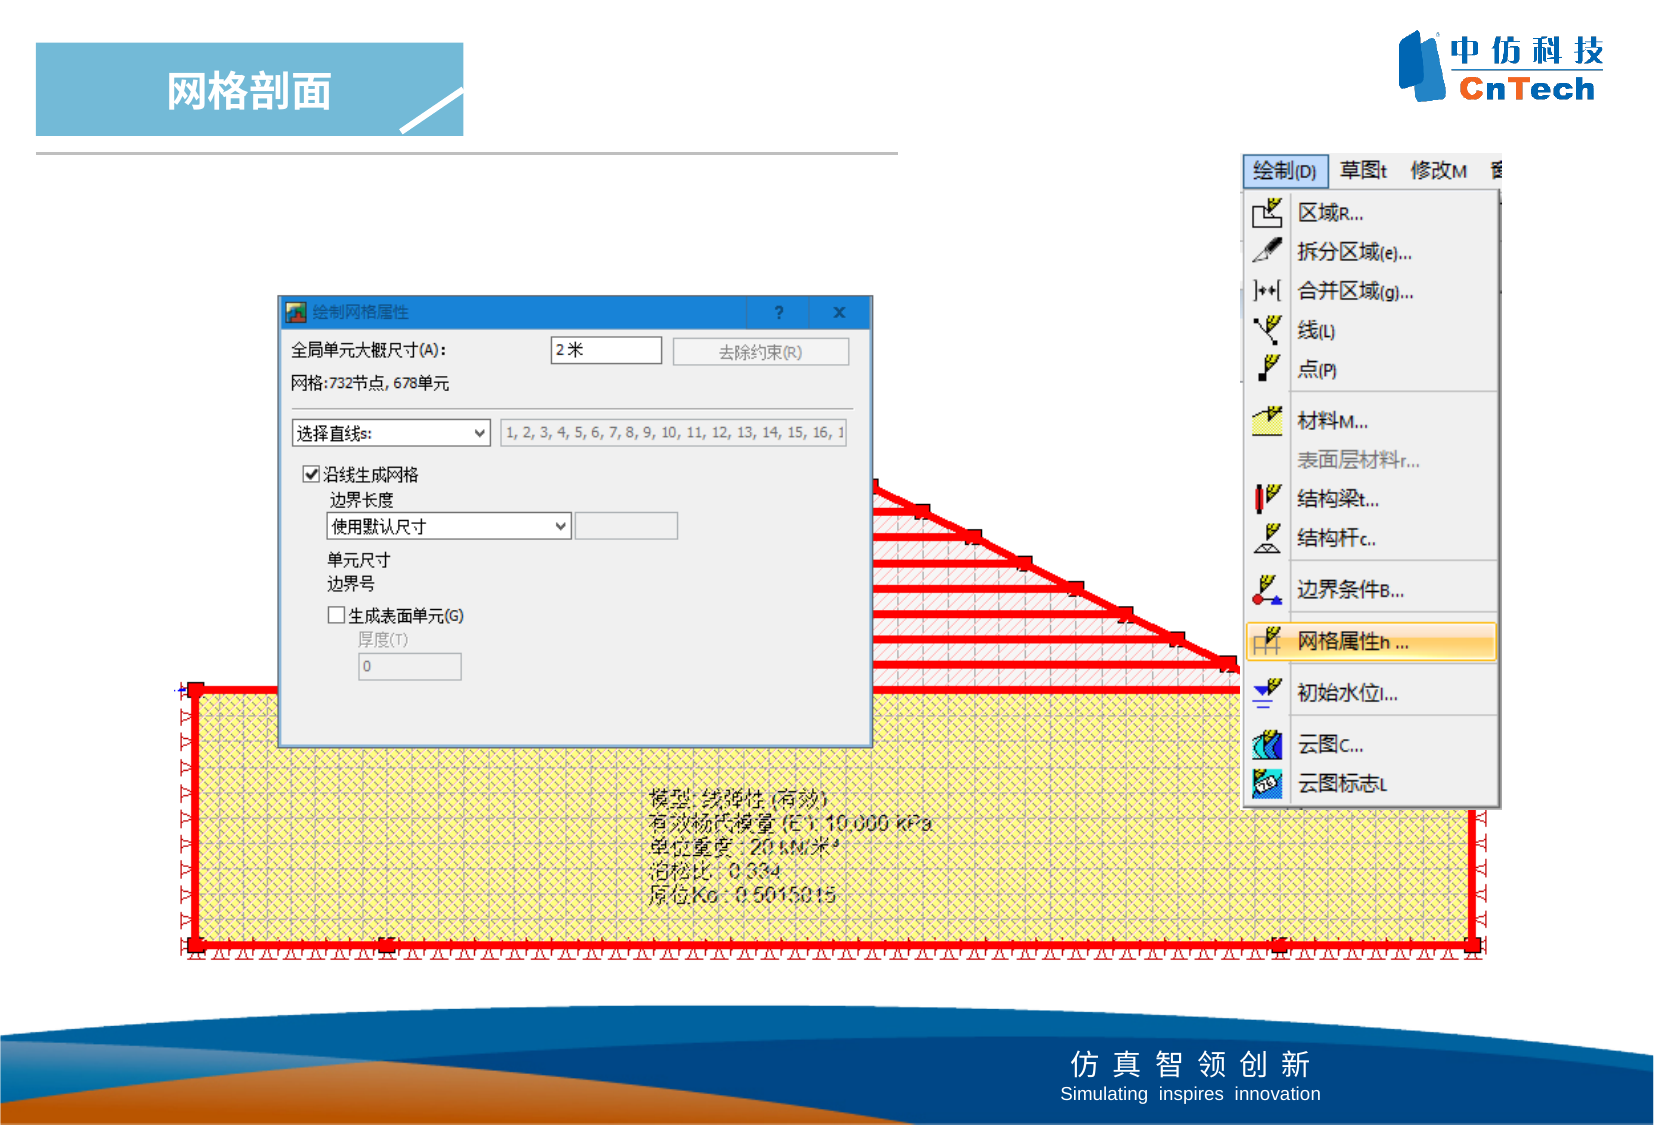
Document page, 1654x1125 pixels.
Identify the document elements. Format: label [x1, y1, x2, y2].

text_box [35, 42, 898, 154]
picture [0, 0, 1654, 1125]
